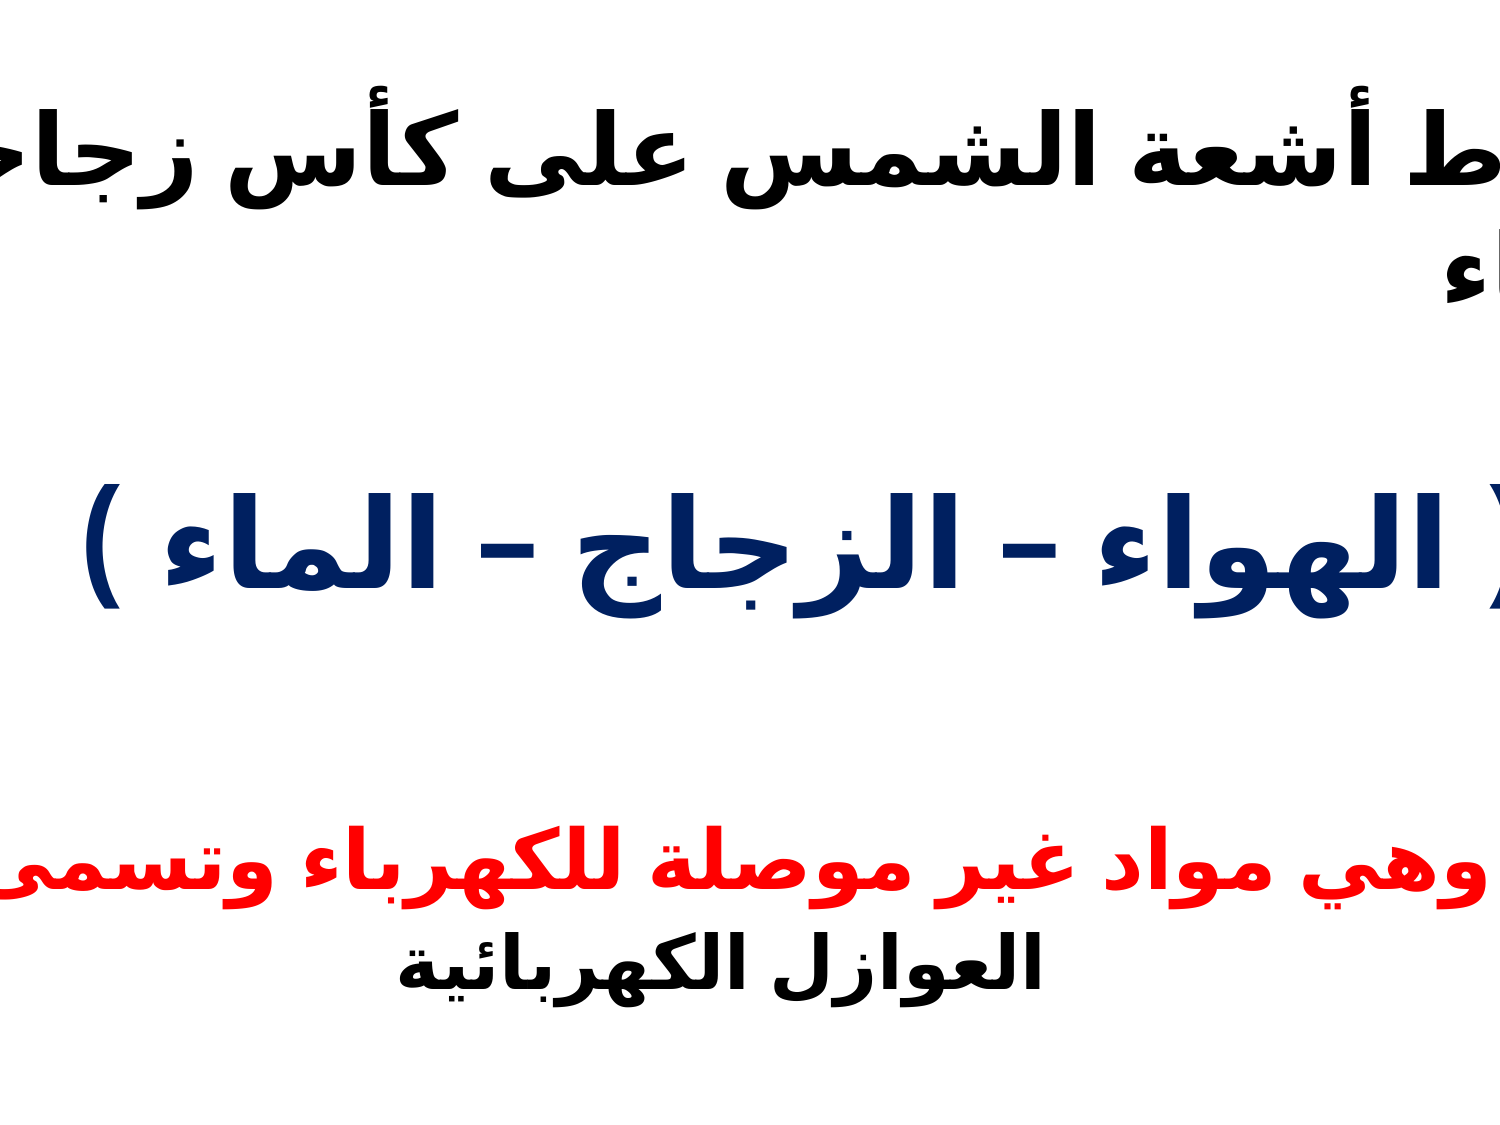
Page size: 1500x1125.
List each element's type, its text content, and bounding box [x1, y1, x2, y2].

text_box ( الهواء – الزجاج – الماء ) [64, 456, 1500, 621]
text_box وهي مواد غير موصلة للكهرباء وتسمى العوازل الكهربائية [0, 798, 1500, 1014]
text_box سقوط أشعة الشمس على كأس زجاجي به ماء [0, 78, 1500, 333]
